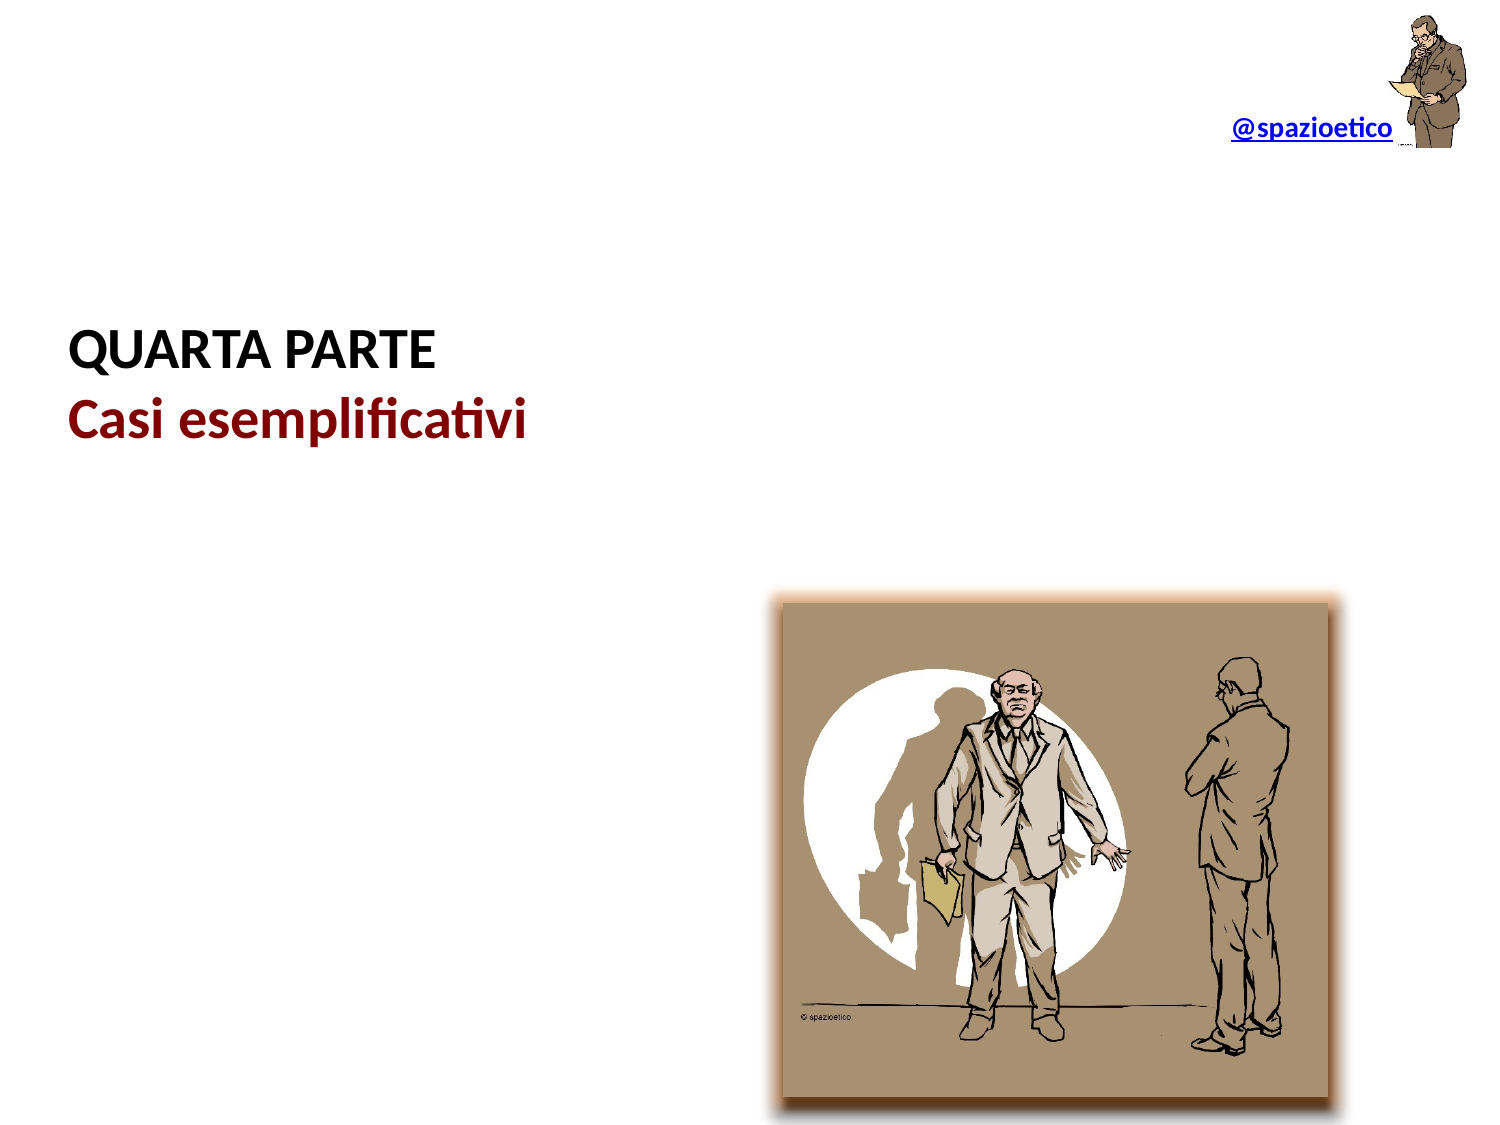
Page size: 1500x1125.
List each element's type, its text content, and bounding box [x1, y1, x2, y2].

picture [1372, 7, 1488, 148]
title QUARTA PARTE Casi esemplificativi [53, 137, 1358, 624]
picture [783, 603, 1328, 1097]
